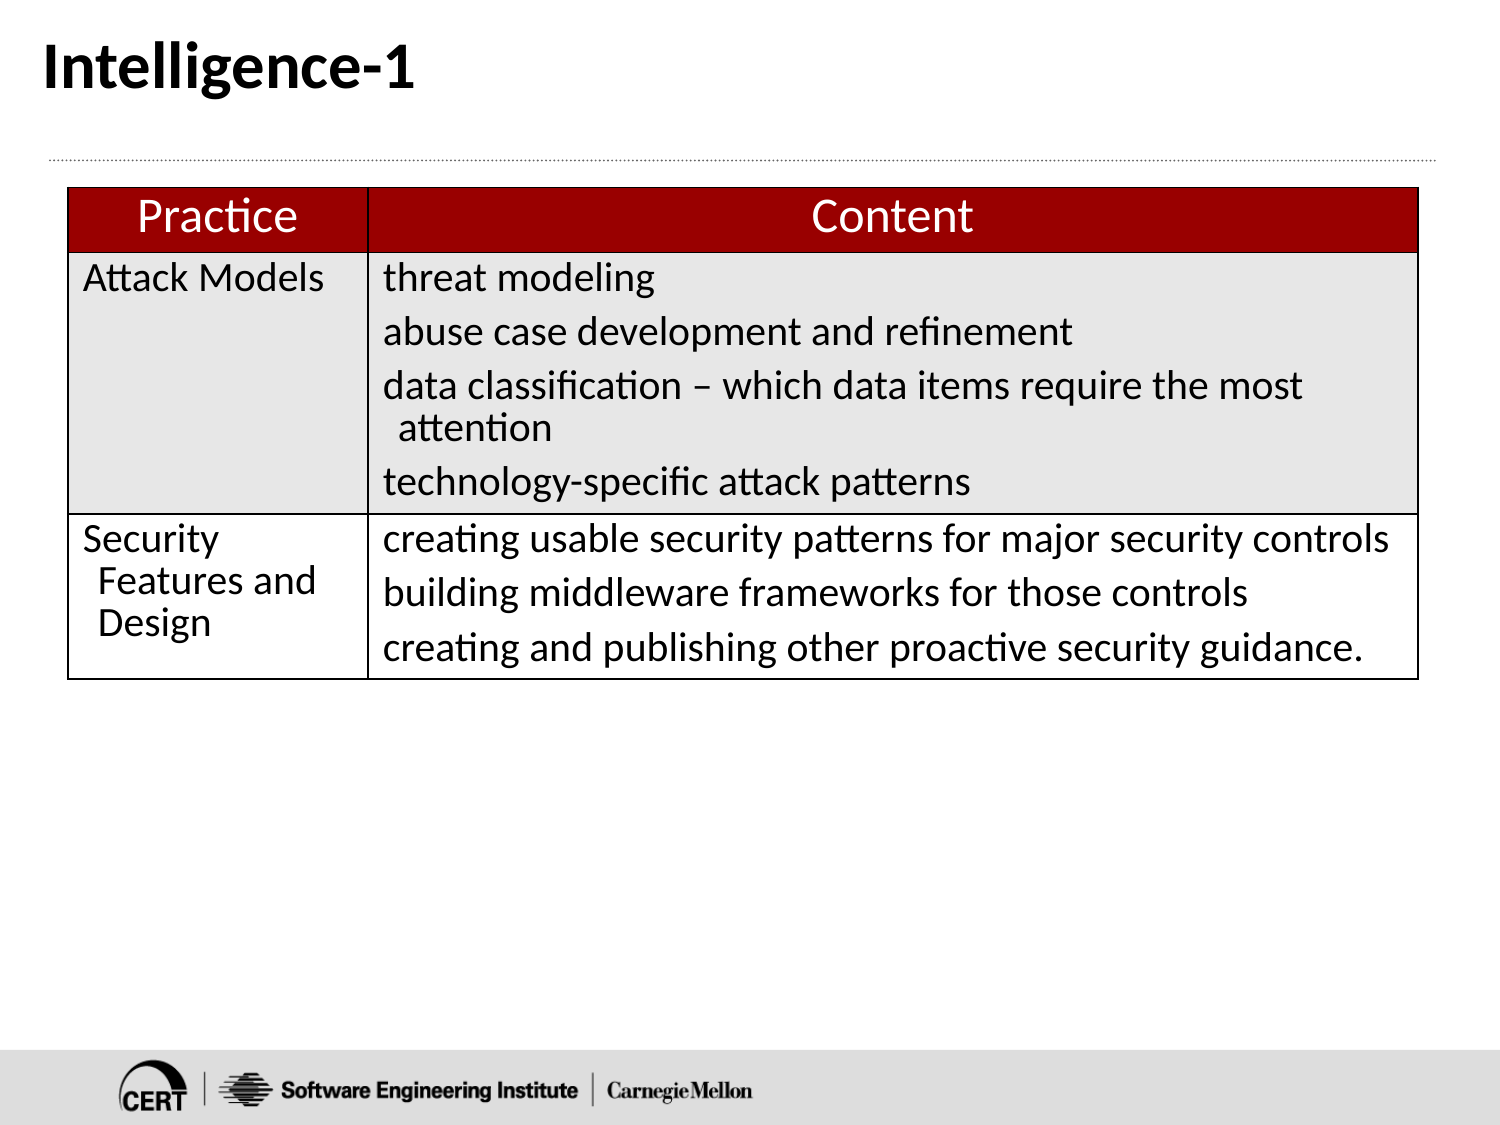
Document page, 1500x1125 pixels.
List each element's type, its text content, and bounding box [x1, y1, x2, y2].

table_cell Security Features and Design [69, 515, 367, 678]
picture [102, 1056, 765, 1117]
table_cell threat modeling abuse case development and refinement data classification – which data items require the most attention technology-specific attack patterns [369, 253, 1417, 513]
table_header Practice [69, 188, 367, 252]
table_cell Attack Models [69, 253, 367, 513]
table_cell creating usable security patterns for major security controls building middleware frameworks for those controls creating and publishing other proactive security guidance. [369, 515, 1417, 678]
table_header Content [369, 188, 1417, 252]
title Intelligence-1 [42, 37, 1434, 155]
